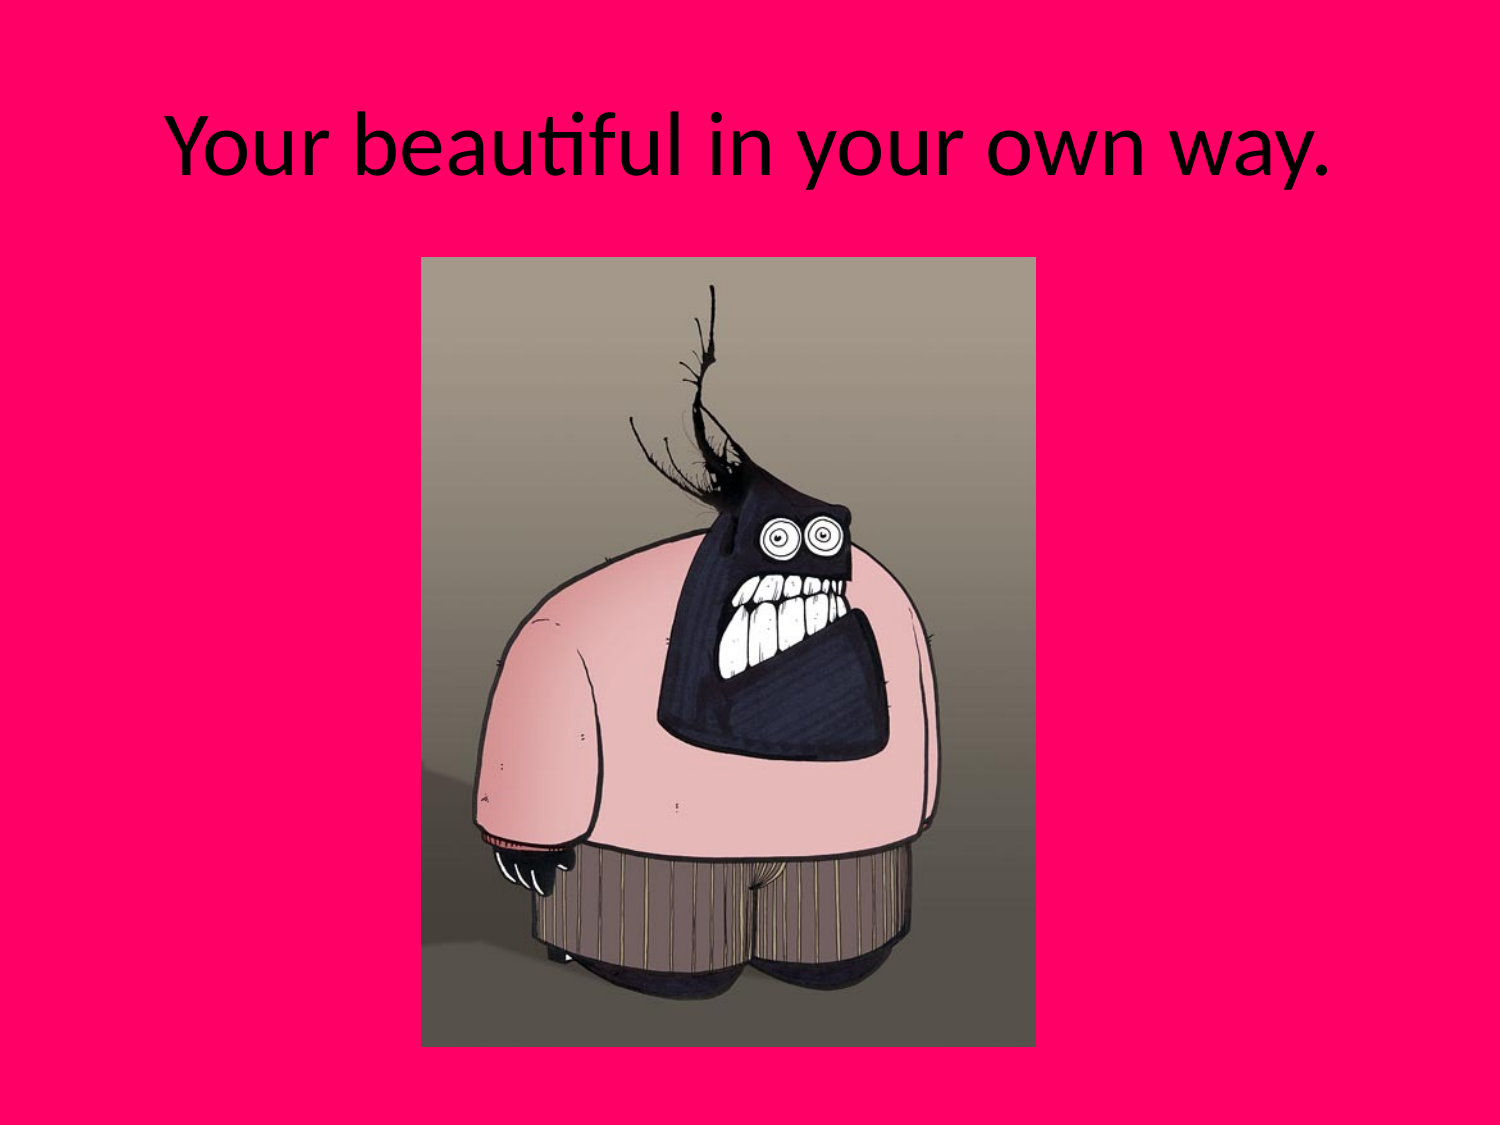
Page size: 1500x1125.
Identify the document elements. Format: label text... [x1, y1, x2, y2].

picture [421, 257, 1036, 1047]
title Your beautiful in your own way. [75, 45, 1425, 233]
